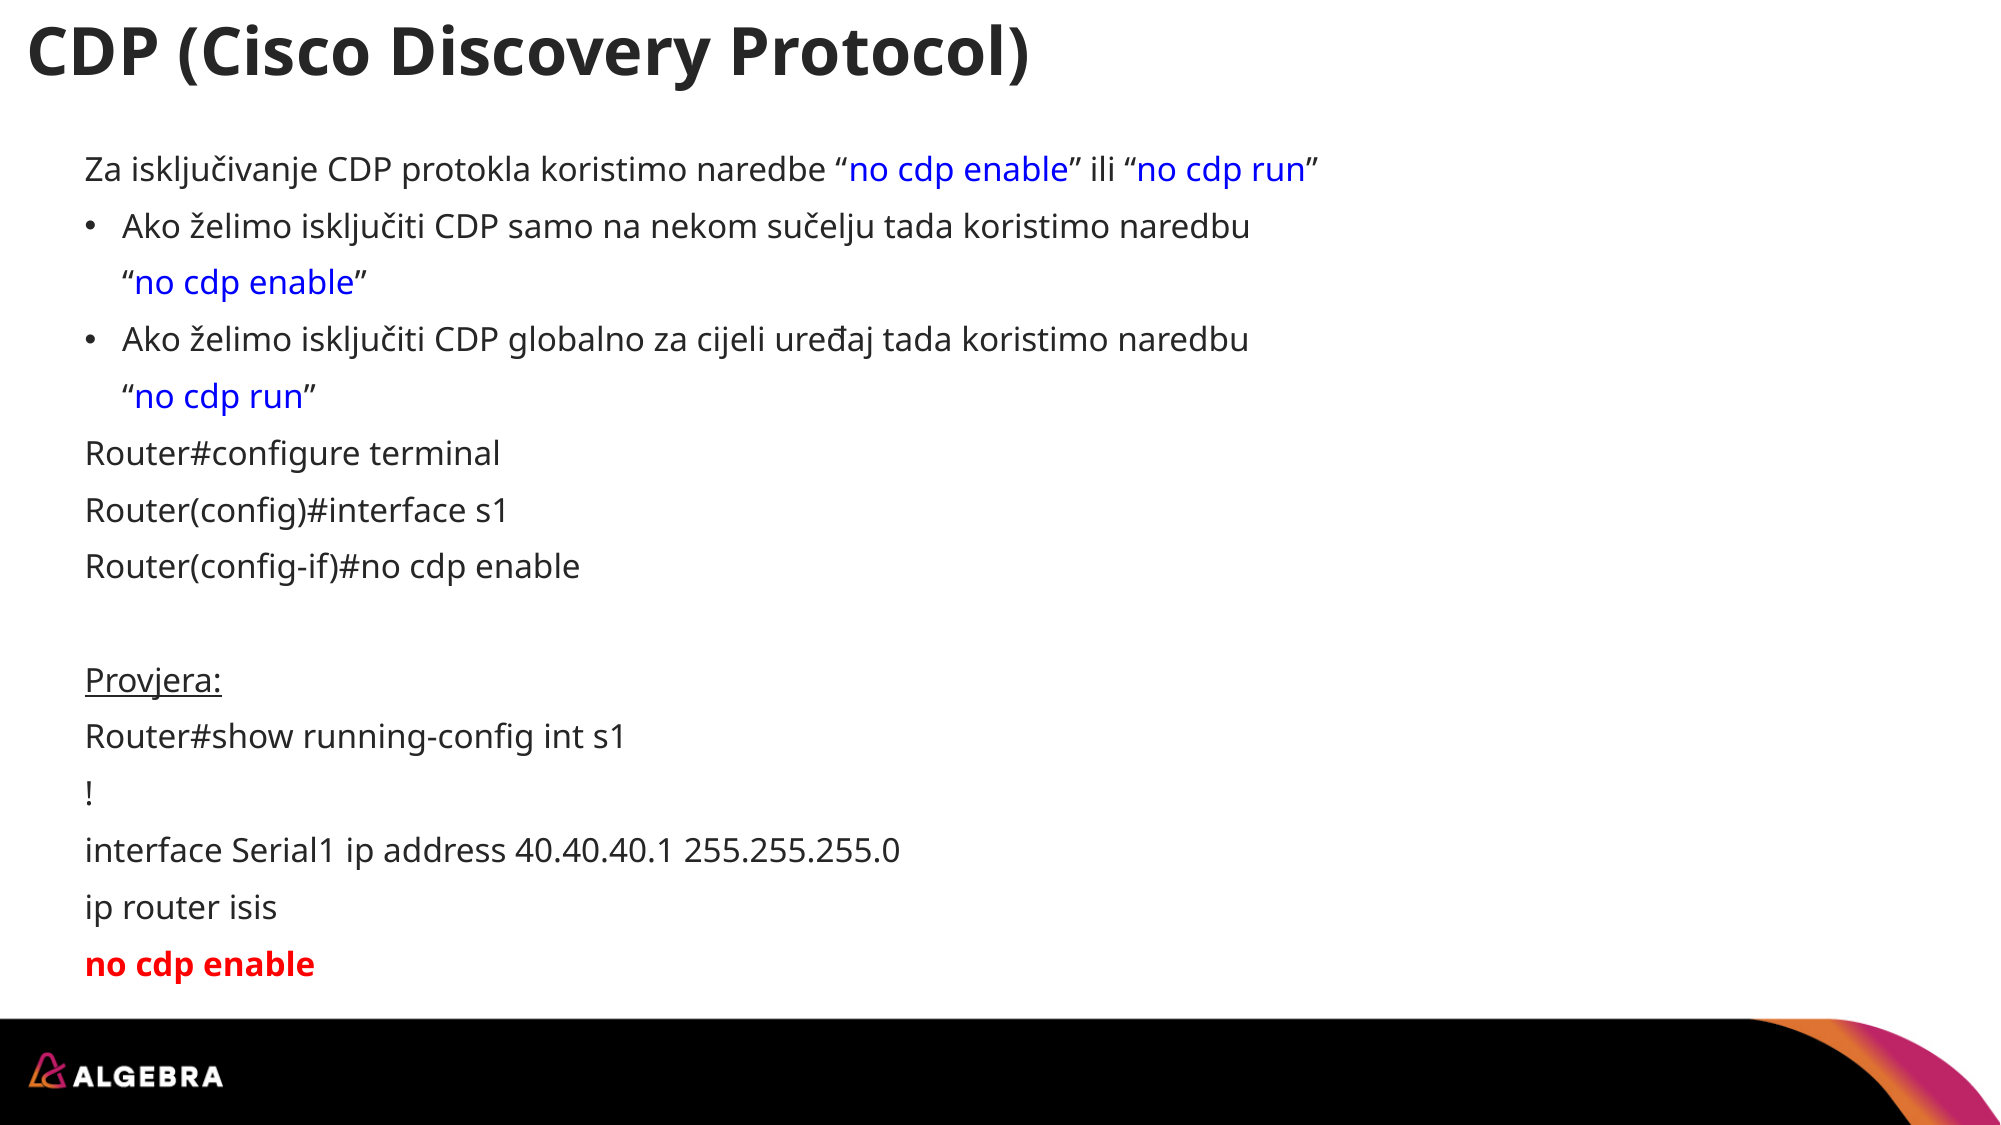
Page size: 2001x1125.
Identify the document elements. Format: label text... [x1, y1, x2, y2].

title CDP (Cisco Discovery Protocol) [11, 10, 1959, 187]
picture [0, 0, 2001, 1125]
list Za isključivanje CDP protokla koristimo naredbe “no cdp enable” ili “no cdp run” Ako želimo isključiti CDP samo na nekom sučelju tada koristimo naredbu “no cdp enable” Ako želimo isključiti CDP globalno za cijeli uređaj tada koristimo naredbu “no cdp run” Router#configure terminal Router(config)#interface s1 Router(config-if)#no cdp enable Provjera: Router#show running-config int s1 ! interface Serial1 ip address 40.40.40.1 255.255.255.0 ip router isis no cdp enable [69, 145, 1763, 980]
